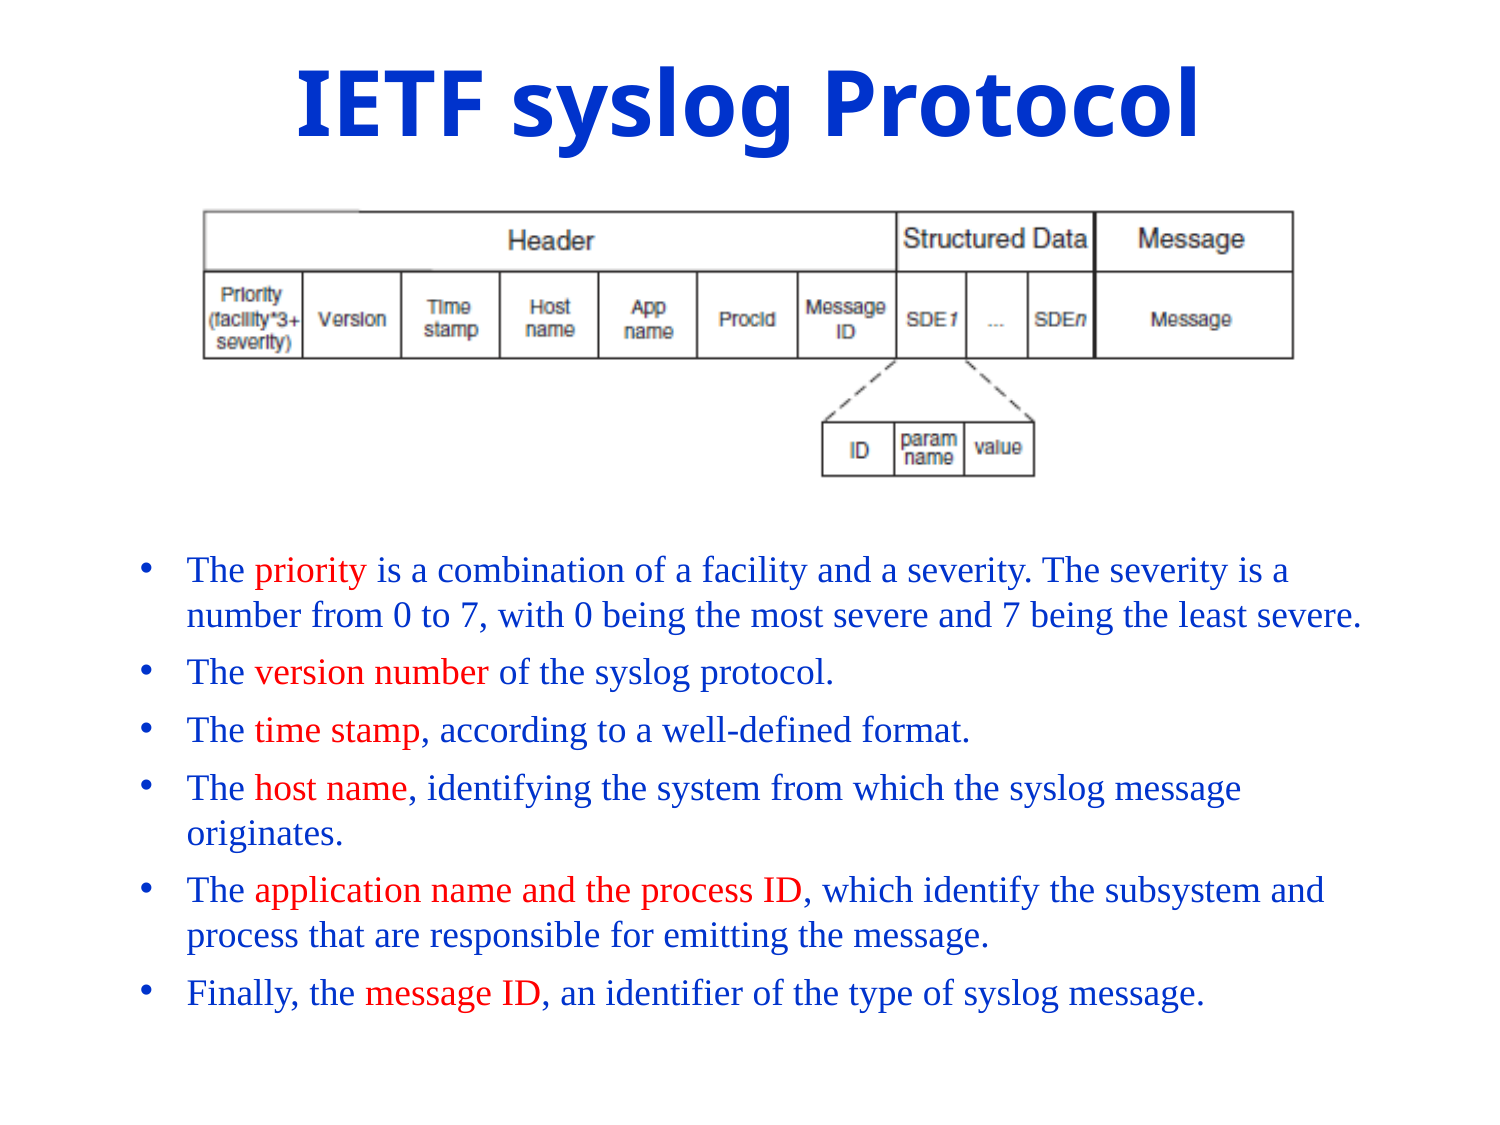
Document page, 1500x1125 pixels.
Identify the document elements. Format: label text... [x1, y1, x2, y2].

title IETF syslog Protocol [0, 24, 1500, 175]
text_box The priority is a combination of a facility and a severity. The severity is a number from 0 to 7, with 0 being the most severe and 7 being the least severe. The version number of the syslog protocol. The time stamp, according to a well-defined format. The host name, identifying the system from which the syslog message originates. The application name and the process ID, which identify the subsystem and process that are responsible for emitting the message. Finally, the message ID, an identifier of the type of syslog message. [124, 537, 1407, 1020]
picture [187, 199, 1313, 494]
